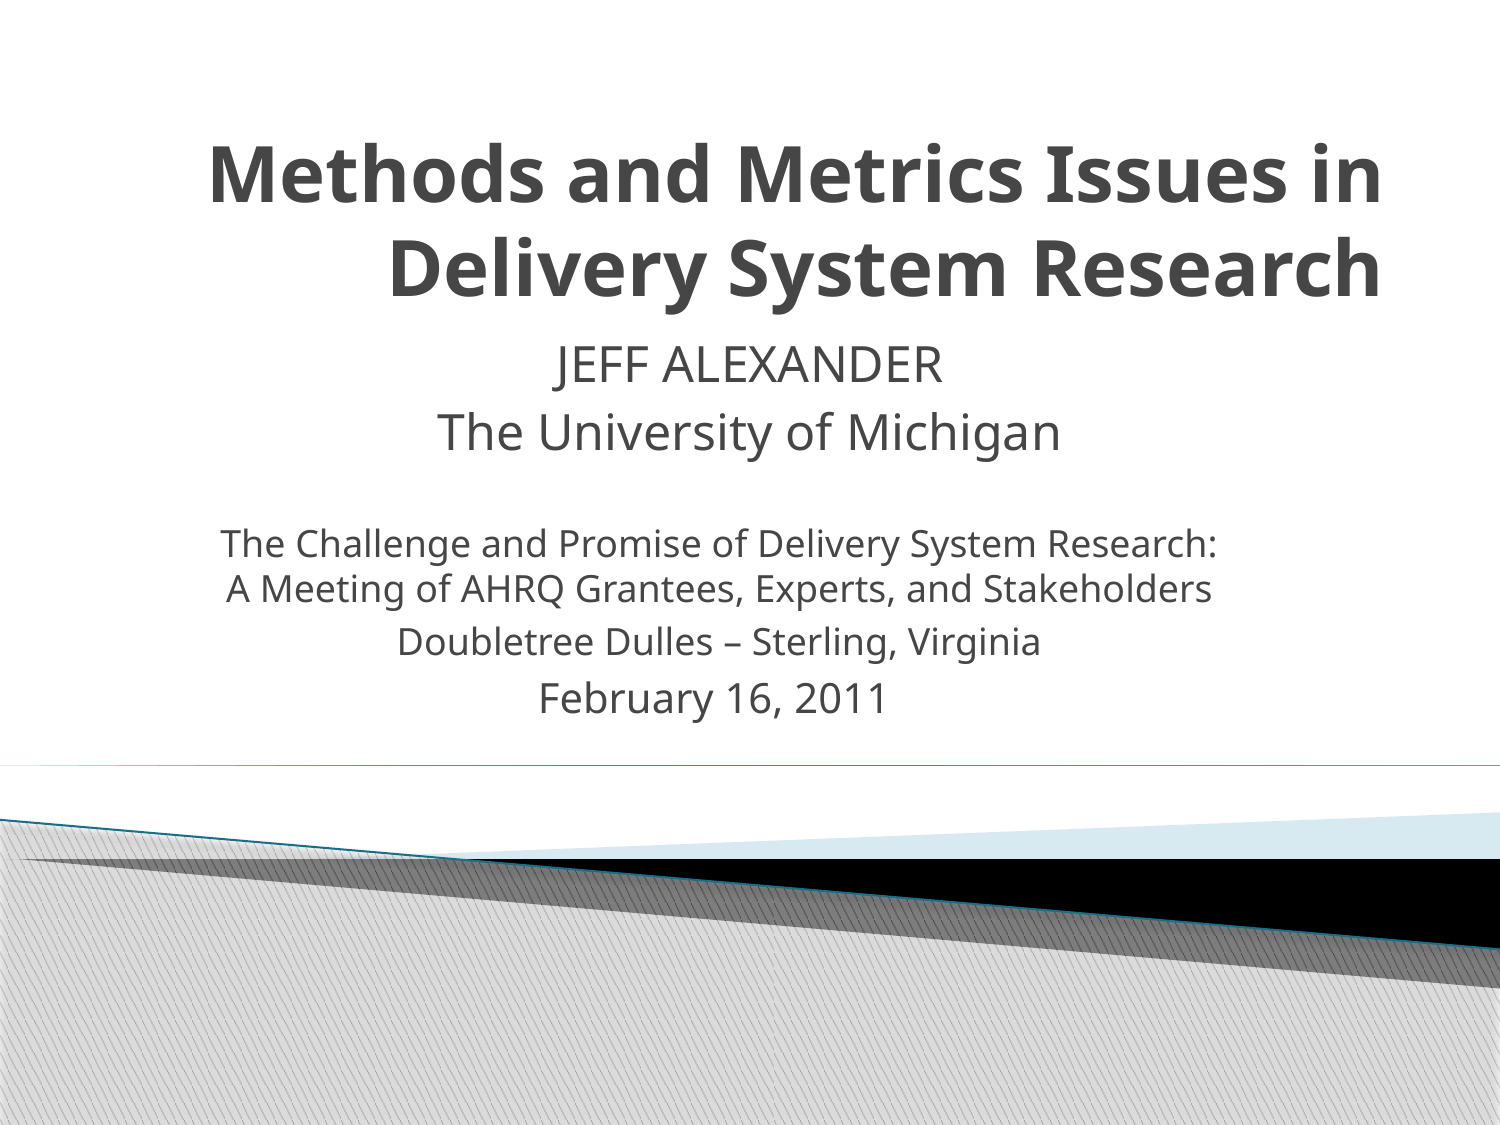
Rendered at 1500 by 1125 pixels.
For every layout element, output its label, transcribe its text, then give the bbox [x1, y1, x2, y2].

title Methods and Metrics Issues in Delivery System Research [125, 112, 1400, 413]
subtitle JEFF ALEXANDER The University of Michigan [112, 324, 1388, 523]
picture [5, 859, 1500, 989]
text_box The Challenge and Promise of Delivery System Research: A Meeting of AHRQ Grantees, Experts, and Stakeholders Doubletree Dulles – Sterling, Virginia February 16, 2011 [199, 512, 1250, 800]
